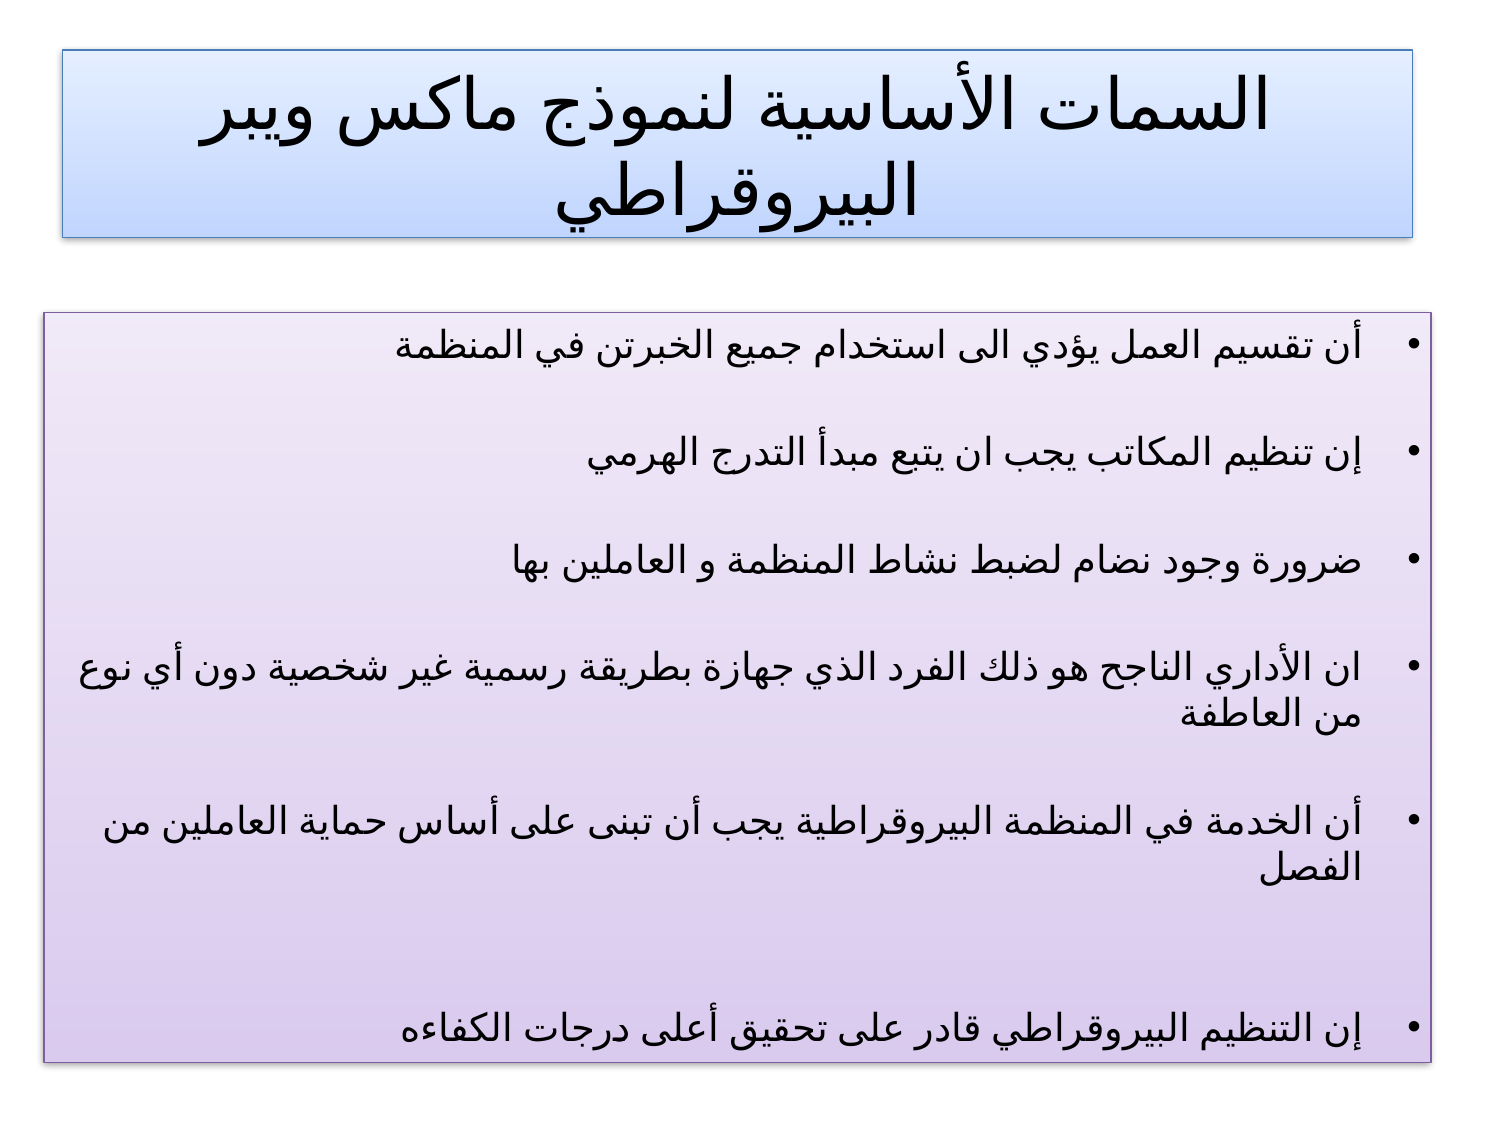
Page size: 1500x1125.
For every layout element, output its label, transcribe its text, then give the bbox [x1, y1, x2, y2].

list أن تقسيم العمل يؤدي الى استخدام جميع الخبرتن في المنظمة إن تنظيم المكاتب يجب ان يتبع مبدأ التدرج الهرمي ضرورة وجود نضام لضبط نشاط المنظمة و العاملين بها ان الأداري الناجح هو ذلك الفرد الذي جهازة بطريقة رسمية غير شخصية دون أي نوع من العاطفة أن الخدمة في المنظمة البيروقراطية يجب أن تبنى على أساس حماية العاملين من الفصل إن التنظيم البيروقراطي قادر على تحقيق أعلى درجات الكفاءه [43, 312, 1432, 1063]
title السمات الأساسية لنموذج ماكس ويبر البيروقراطي [62, 49, 1413, 238]
